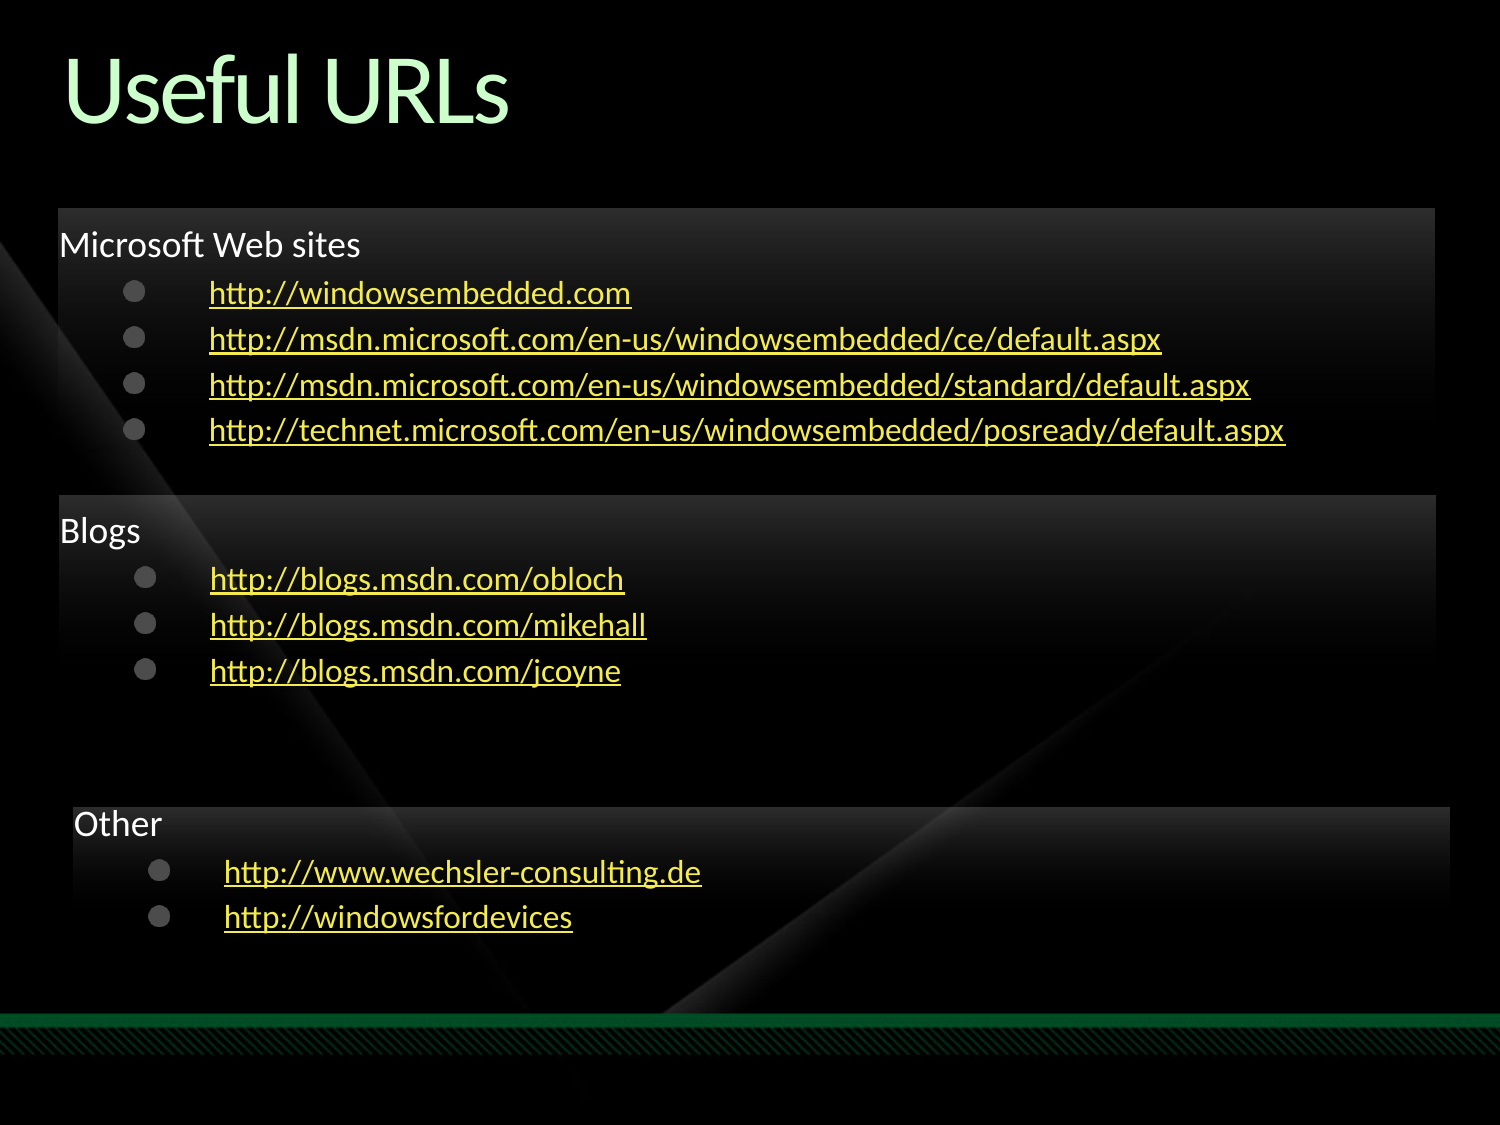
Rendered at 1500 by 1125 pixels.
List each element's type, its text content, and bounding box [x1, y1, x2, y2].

list Other http://www.wechsler-consulting.de http://windowsfordevices [73, 807, 1450, 921]
list Microsoft Web sites http://windowsembedded.com http://msdn.microsoft.com/en-us/windowsembedded/ce/default.aspx http://msdn.microsoft.com/en-us/windowsembedded/standard/default.aspx http://technet.microsoft.com/en-us/windowsembedded/posready/default.aspx [58, 208, 1435, 454]
title Useful URLs [62, 37, 1437, 147]
picture [0, 0, 1500, 1125]
list Blogs http://blogs.msdn.com/obloch http://blogs.msdn.com/mikehall http://blogs.msdn.com/jcoyne [59, 494, 1436, 694]
